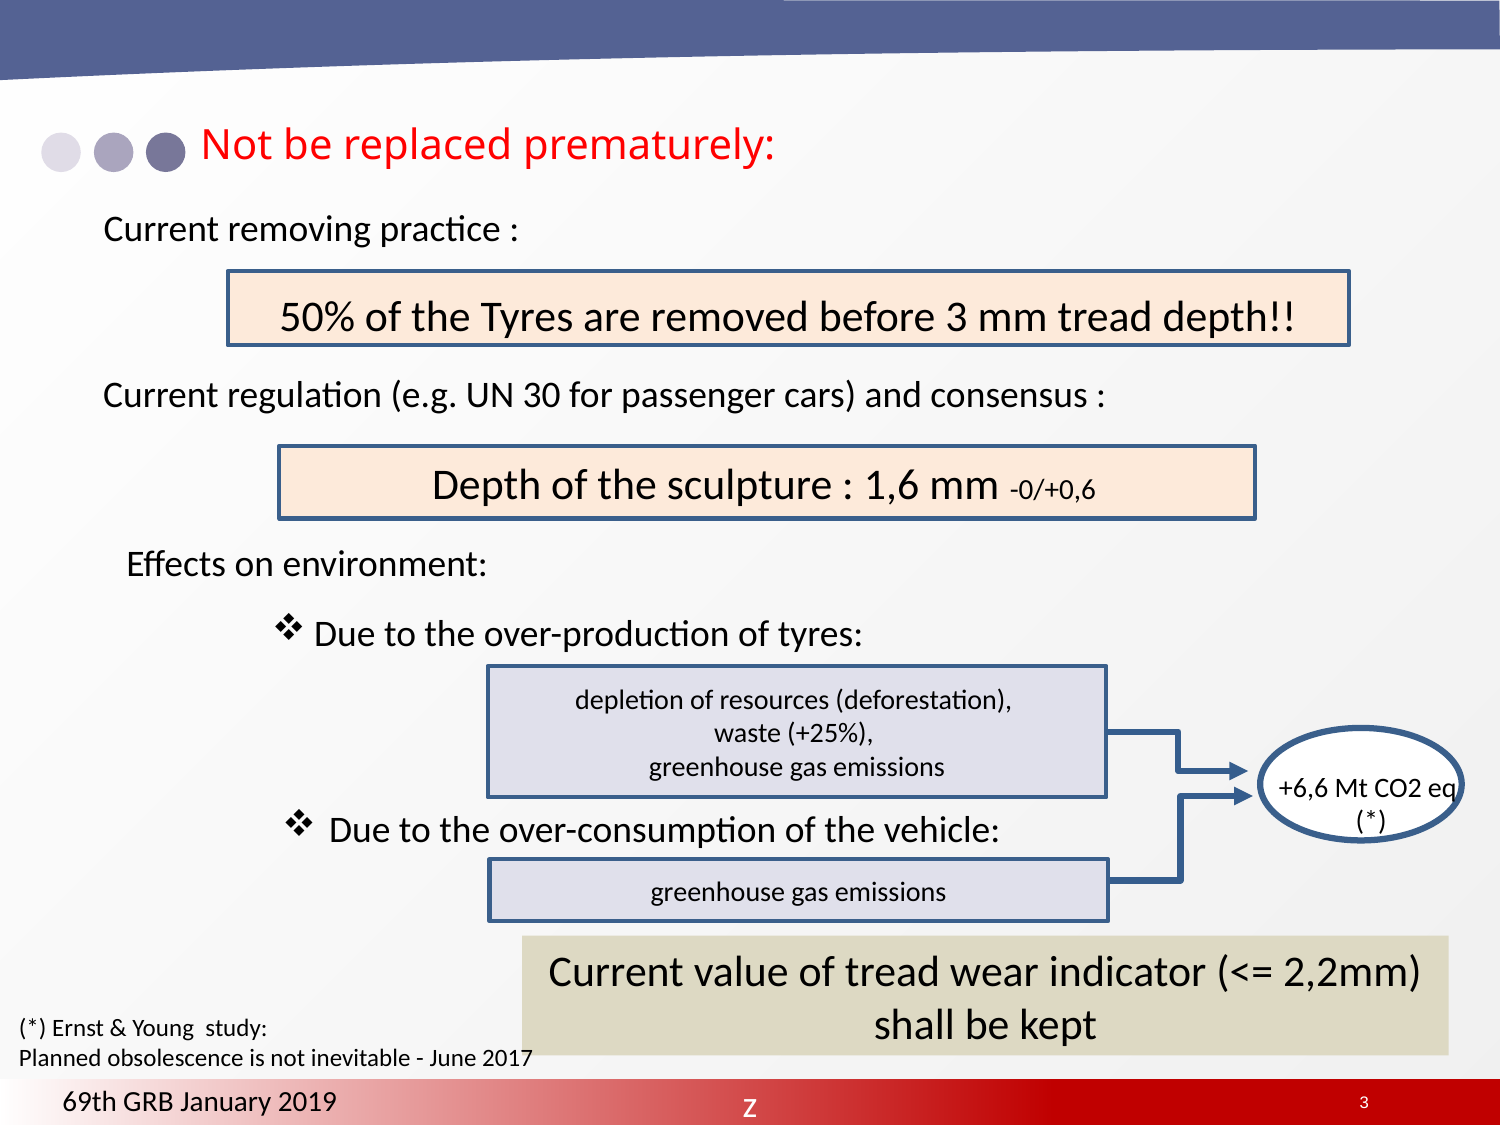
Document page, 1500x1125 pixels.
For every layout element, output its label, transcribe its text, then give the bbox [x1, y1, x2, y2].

text_box (*) Ernst & Young study: Planned obsolescence is not inevitable - June 2017 [4, 1004, 101, 1080]
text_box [88, 196, 1473, 1057]
title Not be replaced prematurely: [185, 90, 1446, 196]
text_box 69th GRB January 2019 [47, 1080, 359, 1125]
